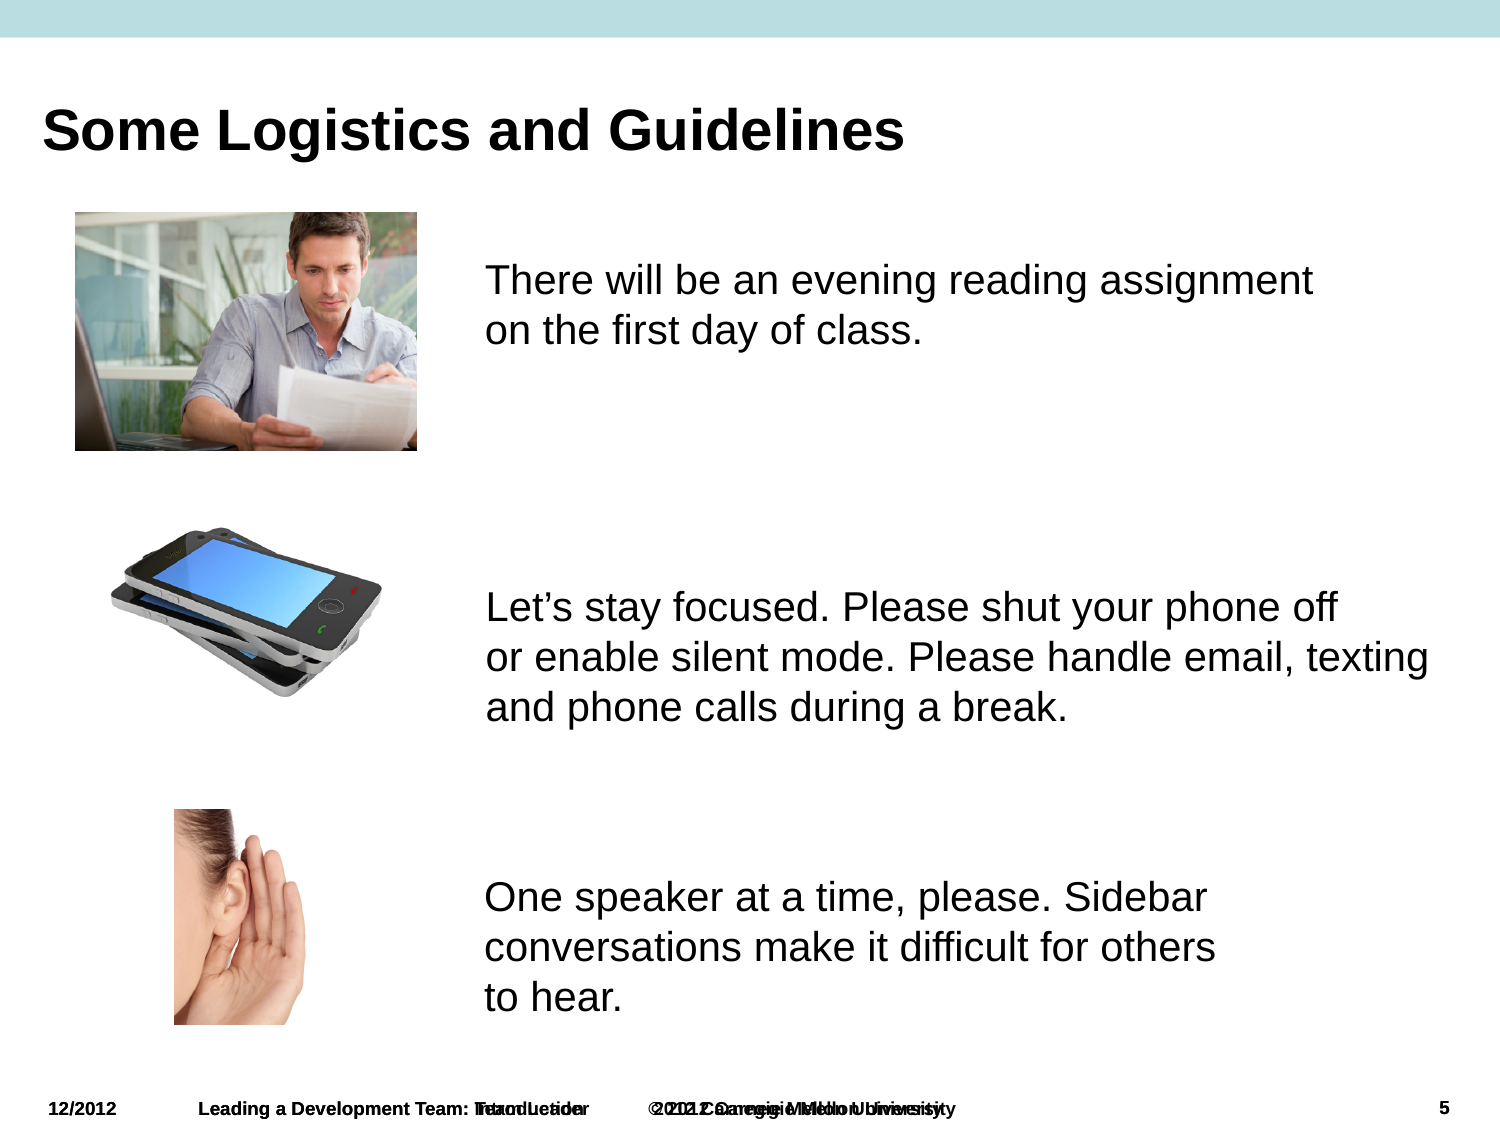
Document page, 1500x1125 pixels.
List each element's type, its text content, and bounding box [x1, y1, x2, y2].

picture [74, 212, 417, 451]
text_box There will be an evening reading assignment on the first day of class. [470, 245, 1329, 360]
text_box Let’s stay focused. Please shut your phone off or enable silent mode. Please handle email, texting and phone calls during a break. [470, 571, 1445, 737]
picture [174, 809, 319, 1026]
picture [106, 492, 385, 701]
text_box One speaker at a time, please. Sidebar conversations make it difficult for others to hear. [469, 862, 1232, 1028]
title Some Logistics and Guidelines [42, 105, 1438, 163]
